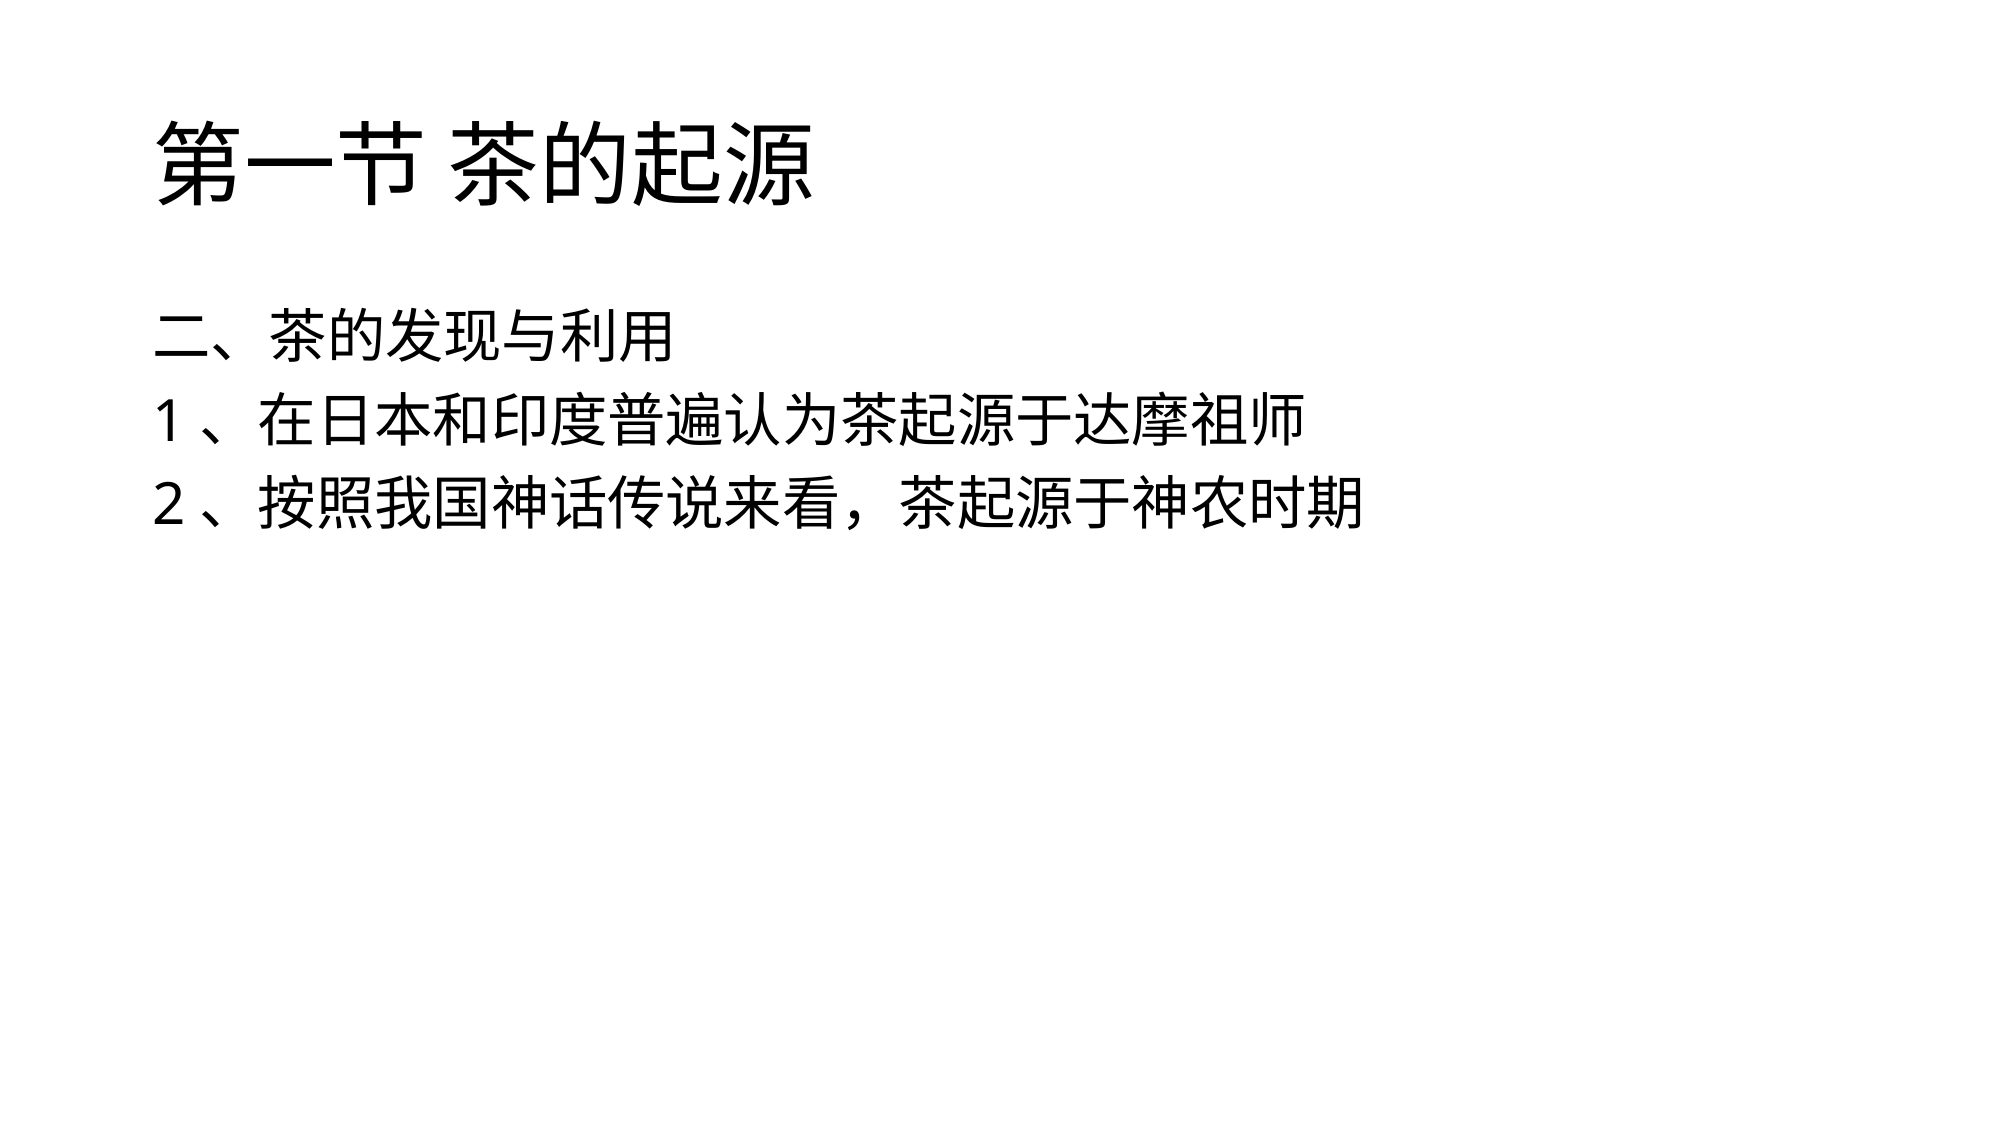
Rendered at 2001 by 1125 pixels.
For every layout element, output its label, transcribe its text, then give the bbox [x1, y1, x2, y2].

list 二、茶的发现与利用 1、在日本和印度普遍认为茶起源于达摩祖师 2、按照我国神话传说来看，茶起源于神农时期 [137, 299, 1863, 1014]
title 第一节 茶的起源 [137, 59, 1863, 278]
